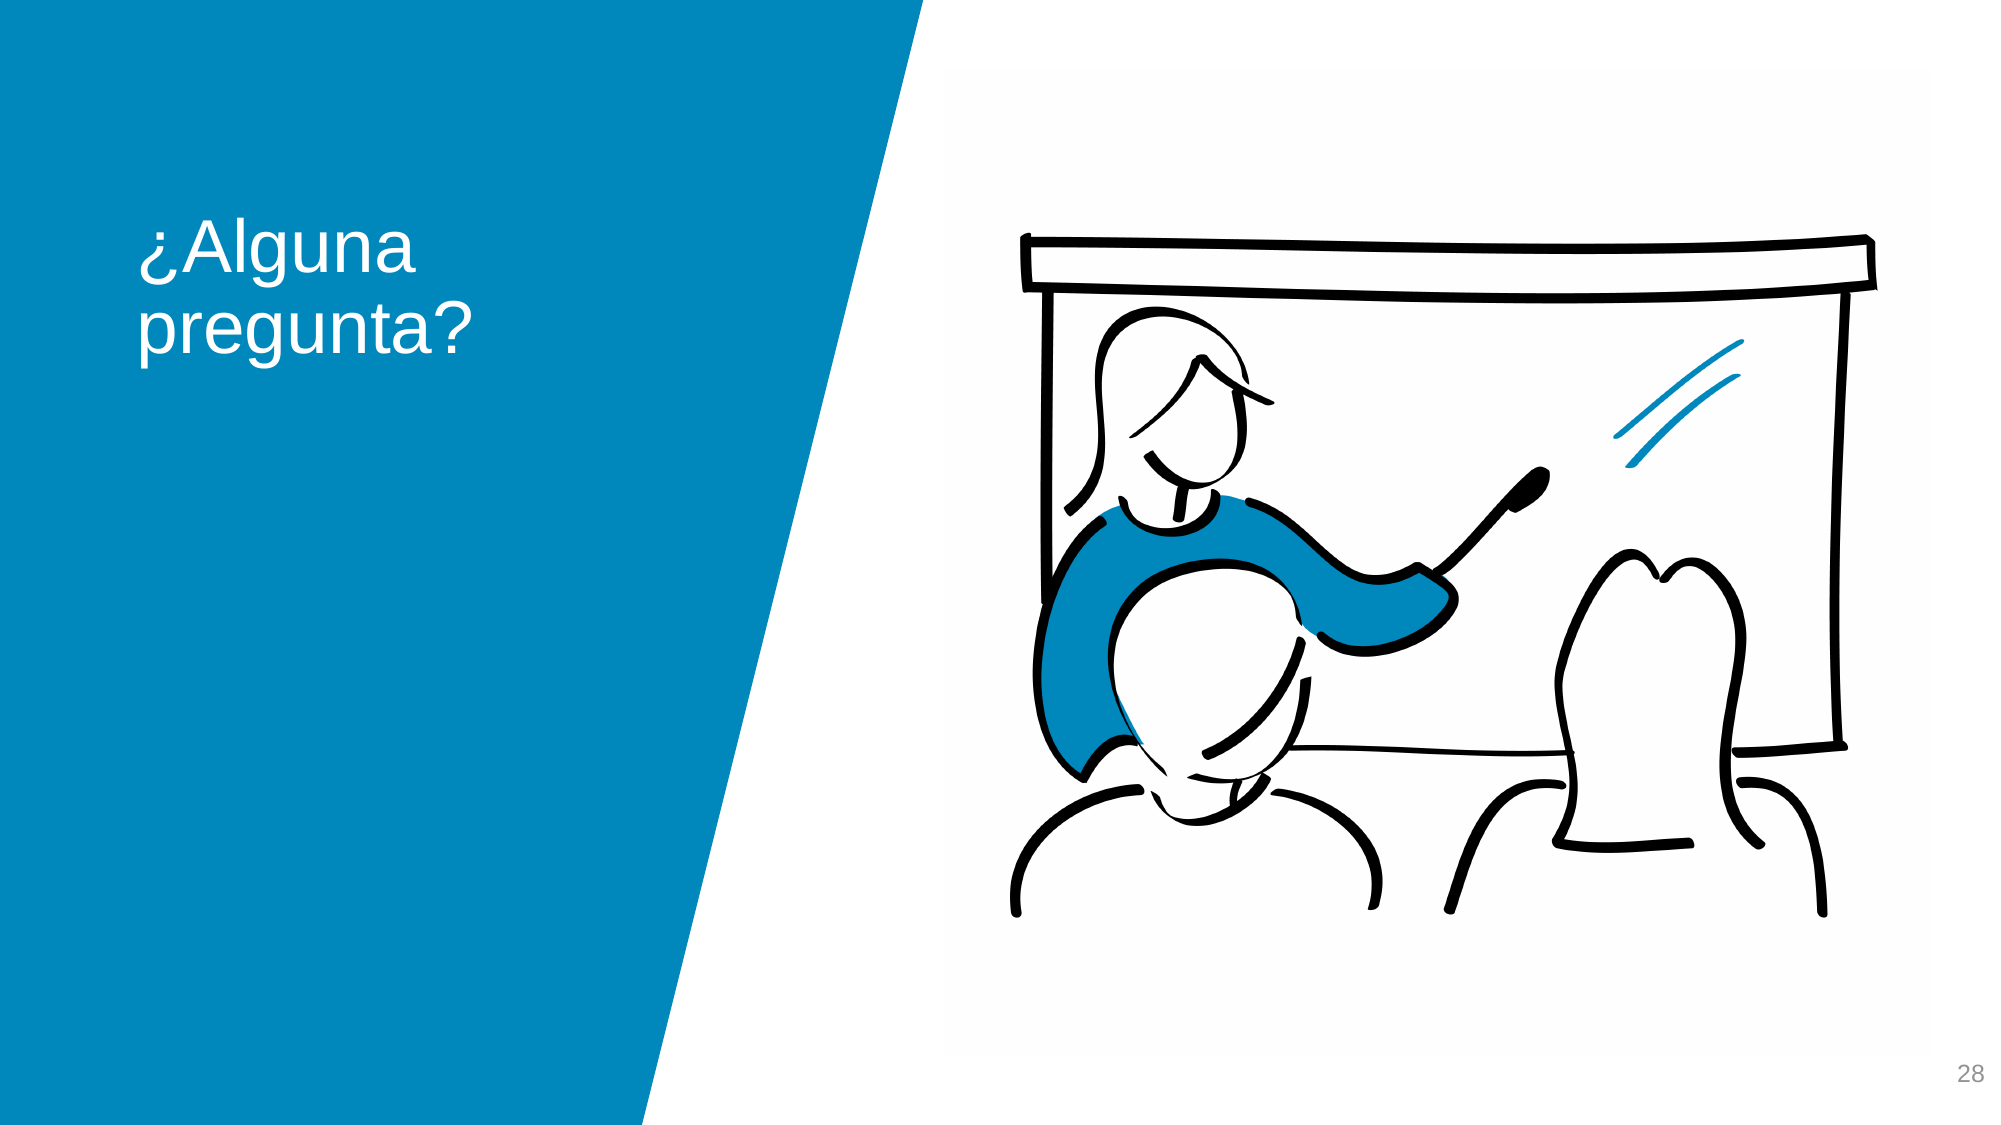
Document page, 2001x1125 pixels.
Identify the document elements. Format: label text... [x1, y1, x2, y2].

title ¿Alguna pregunta? [136, 0, 775, 371]
slide_number 28 [1550, 1042, 2000, 1103]
picture [944, 68, 1932, 1056]
